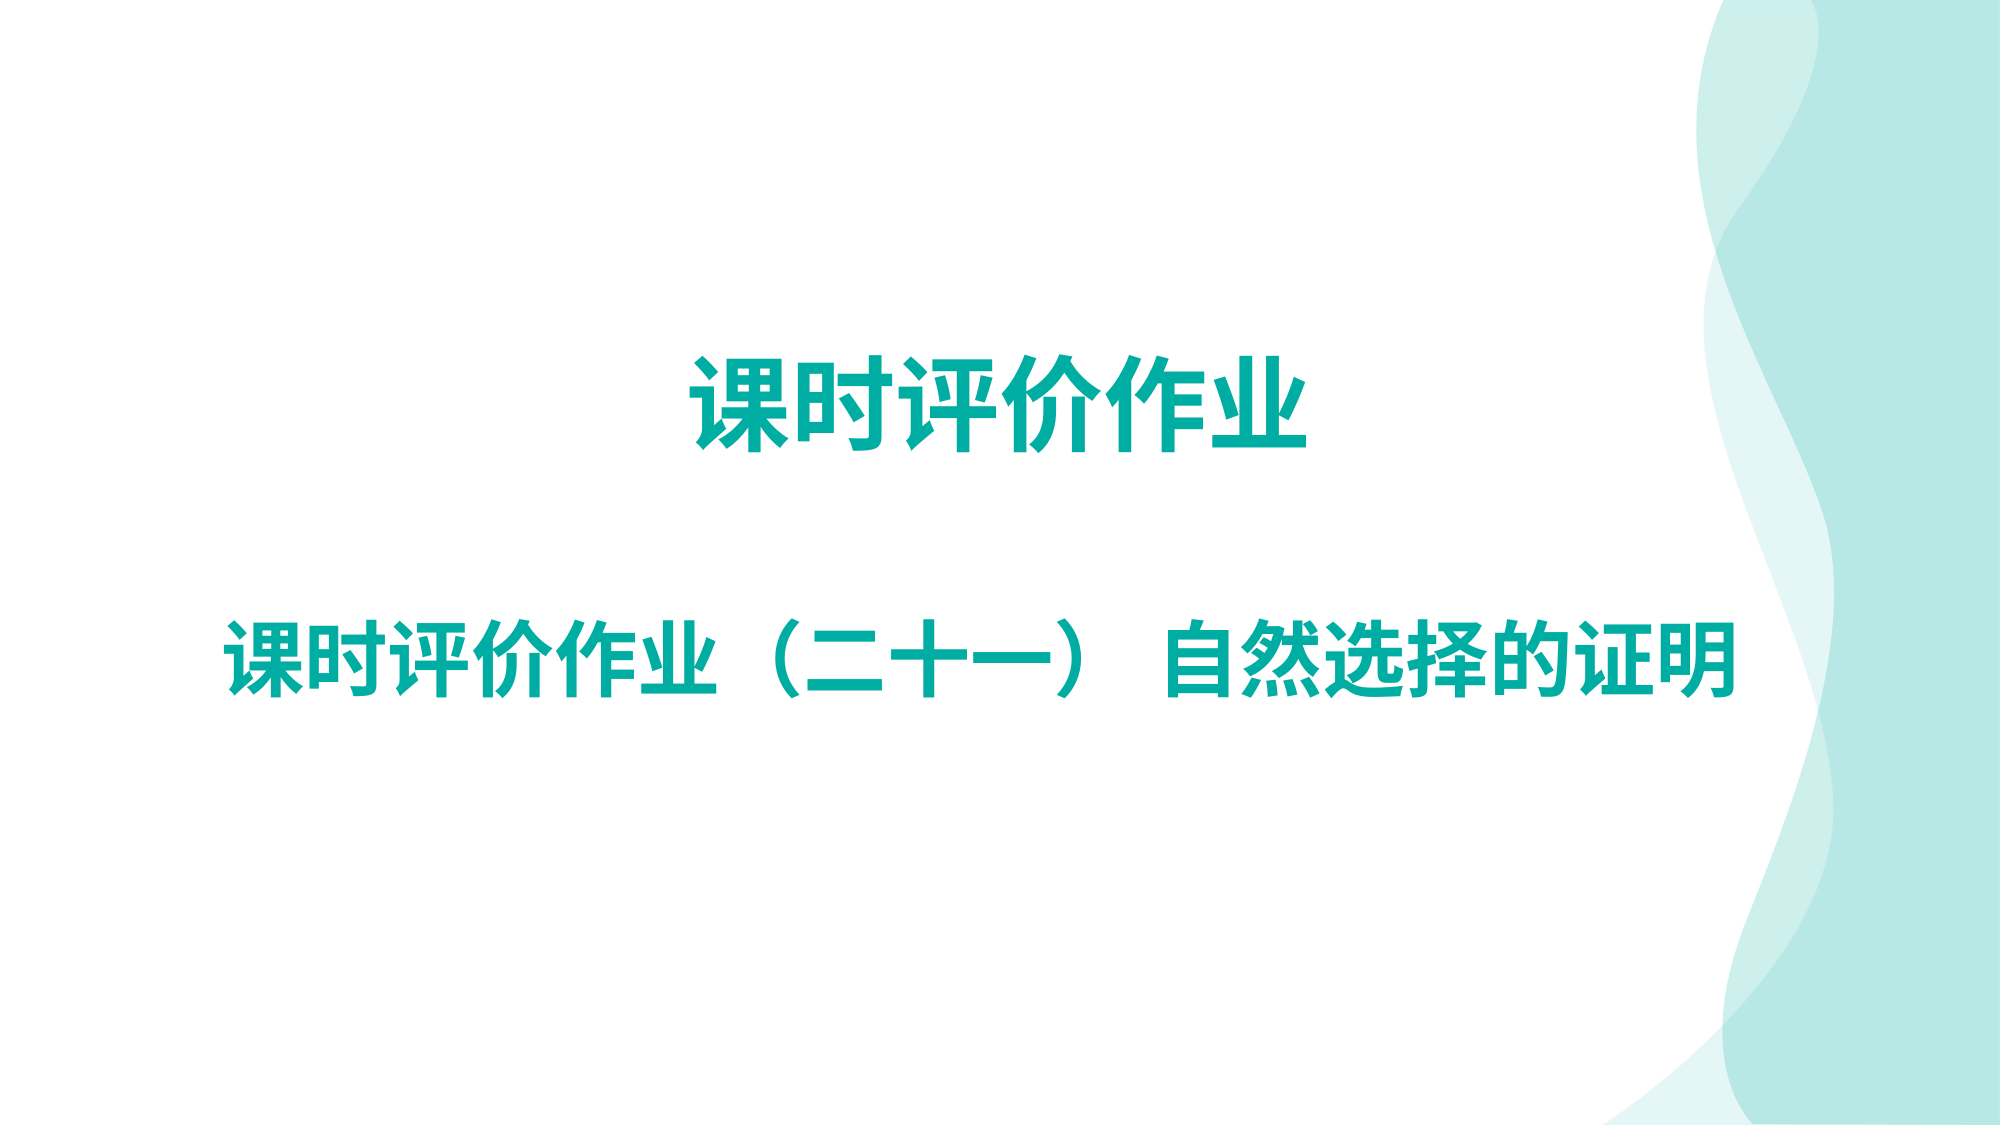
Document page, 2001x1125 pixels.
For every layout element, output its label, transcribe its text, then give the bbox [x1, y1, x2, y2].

picture [0, 0, 2000, 329]
text_box 课时评价作业 [0, 329, 2000, 461]
picture [0, 461, 2000, 1125]
text_box 课时评价作业（二十一） 自然选择的证明 [76, 602, 1884, 805]
